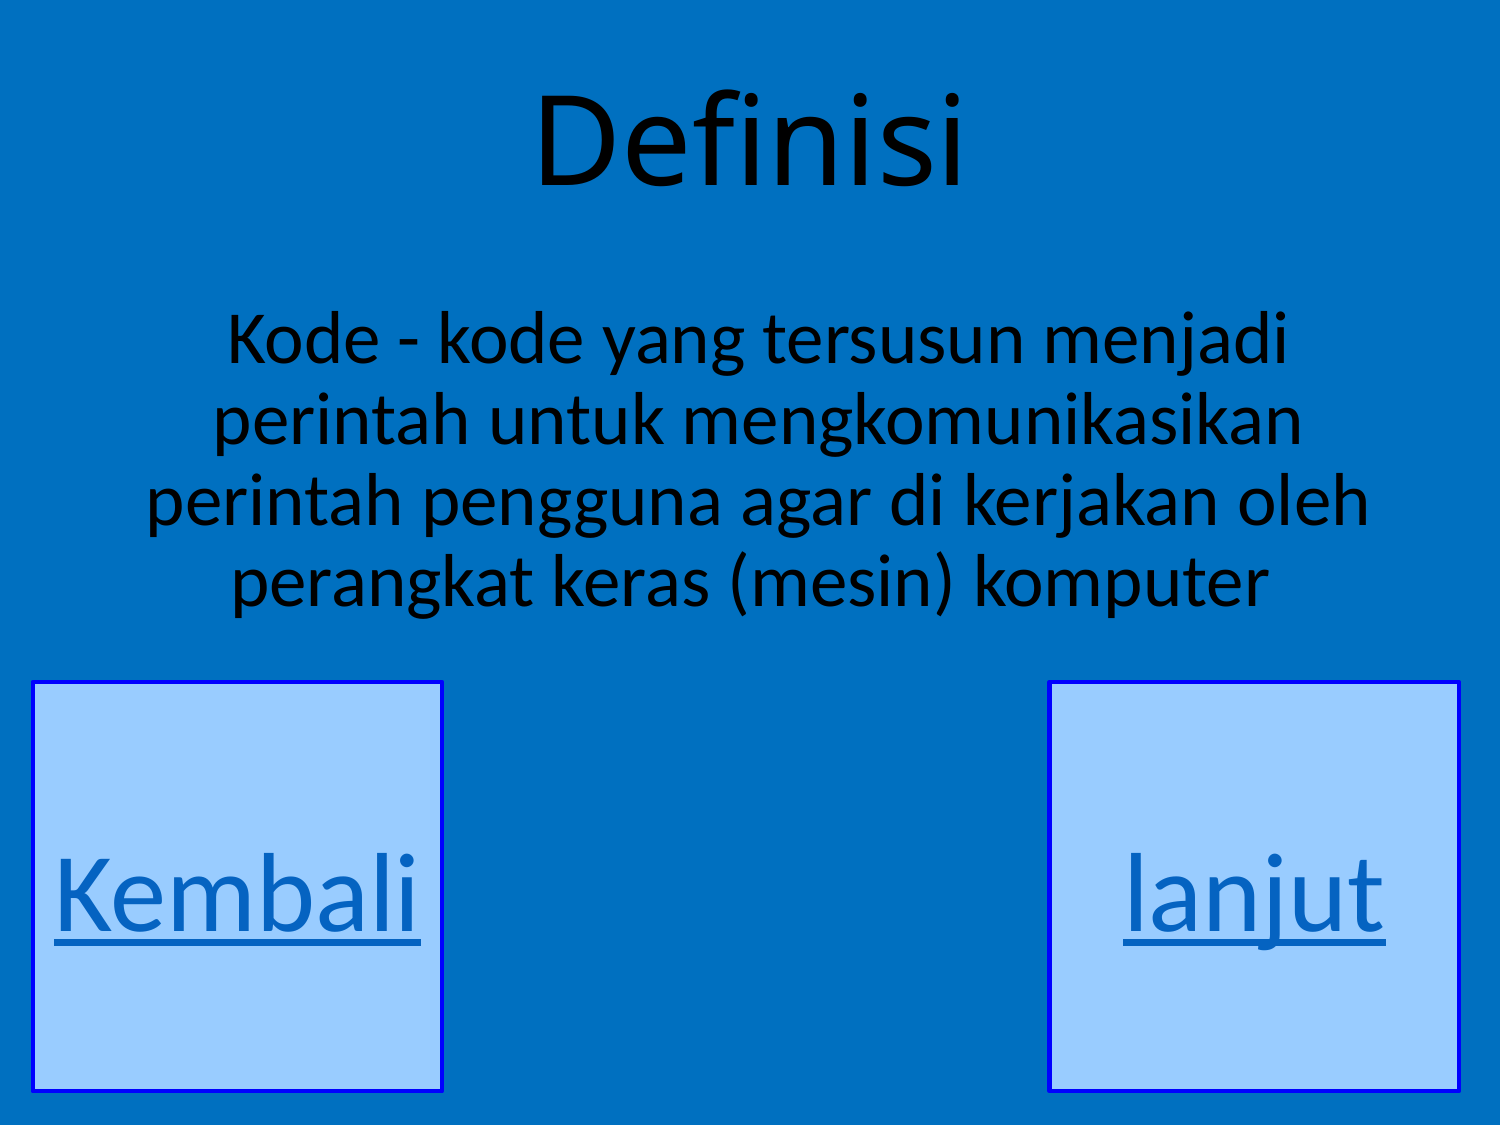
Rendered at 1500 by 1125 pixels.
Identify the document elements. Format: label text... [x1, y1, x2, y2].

text_box Kembali [32, 681, 443, 1092]
title Definisi [112, 0, 1388, 221]
text_box lanjut [1049, 681, 1459, 1092]
subtitle Kode - kode yang tersusun menjadi perintah untuk mengkomunikasikan perintah pengguna agar di kerjakan oleh perangkat keras (mesin) komputer [112, 290, 1406, 612]
